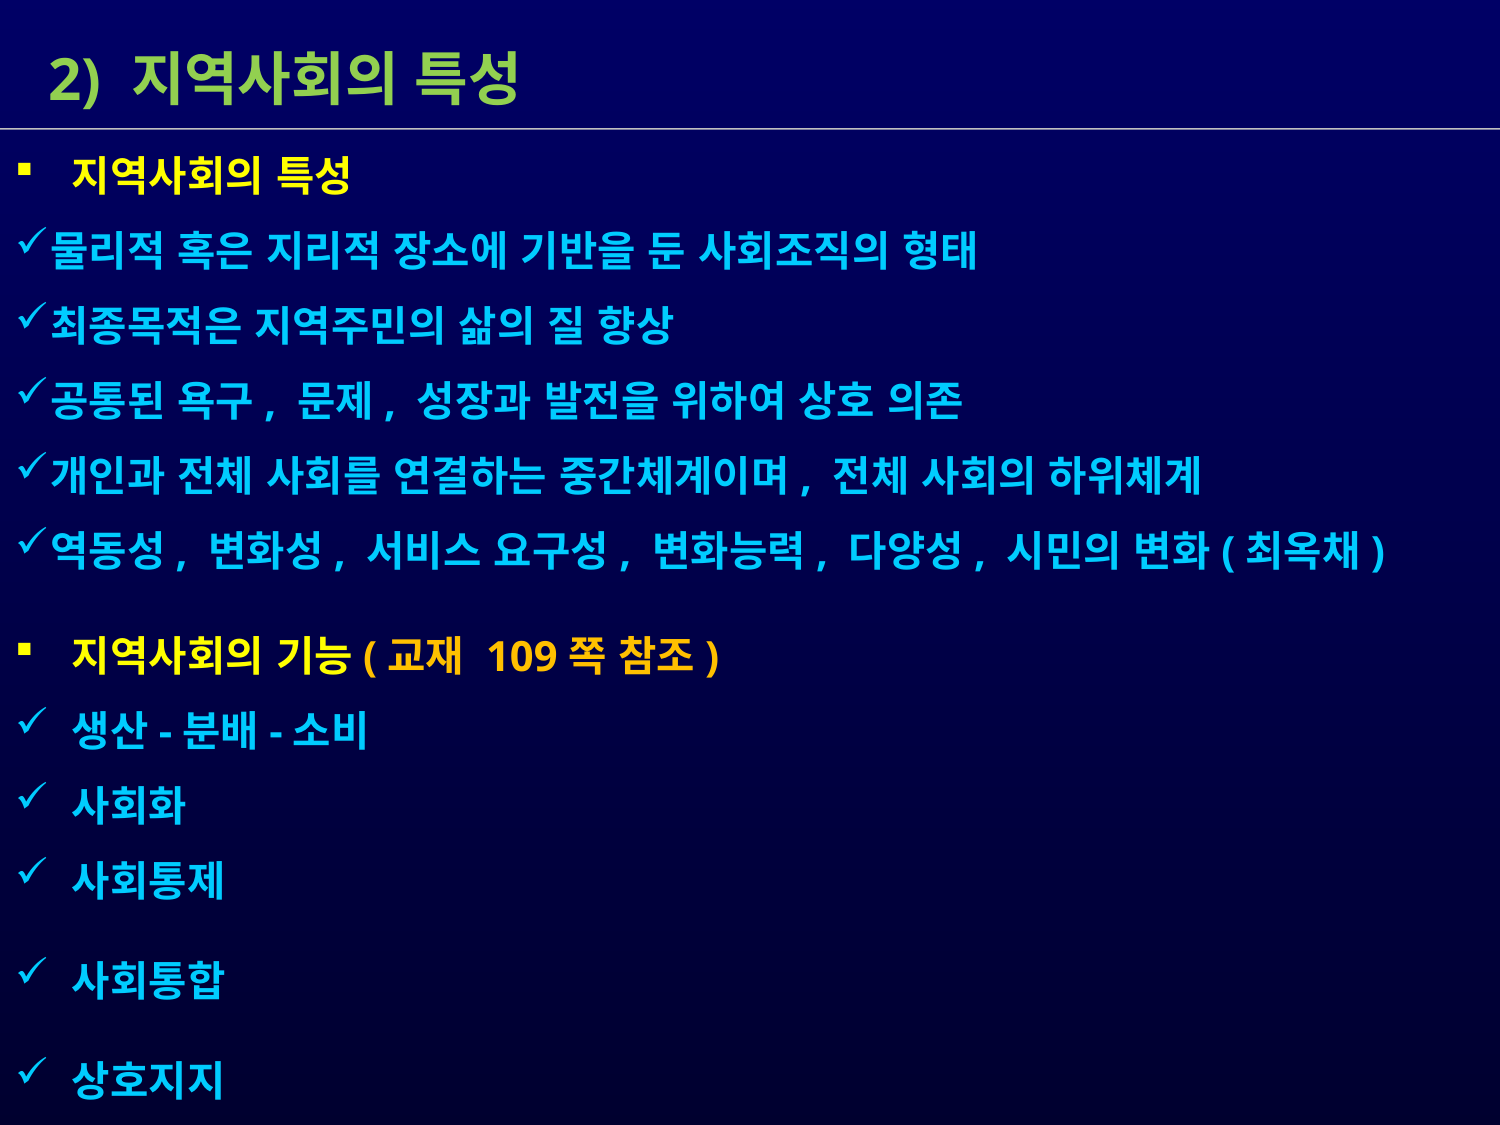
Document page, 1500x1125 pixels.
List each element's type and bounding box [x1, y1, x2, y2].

text_box [0, 34, 1500, 1123]
